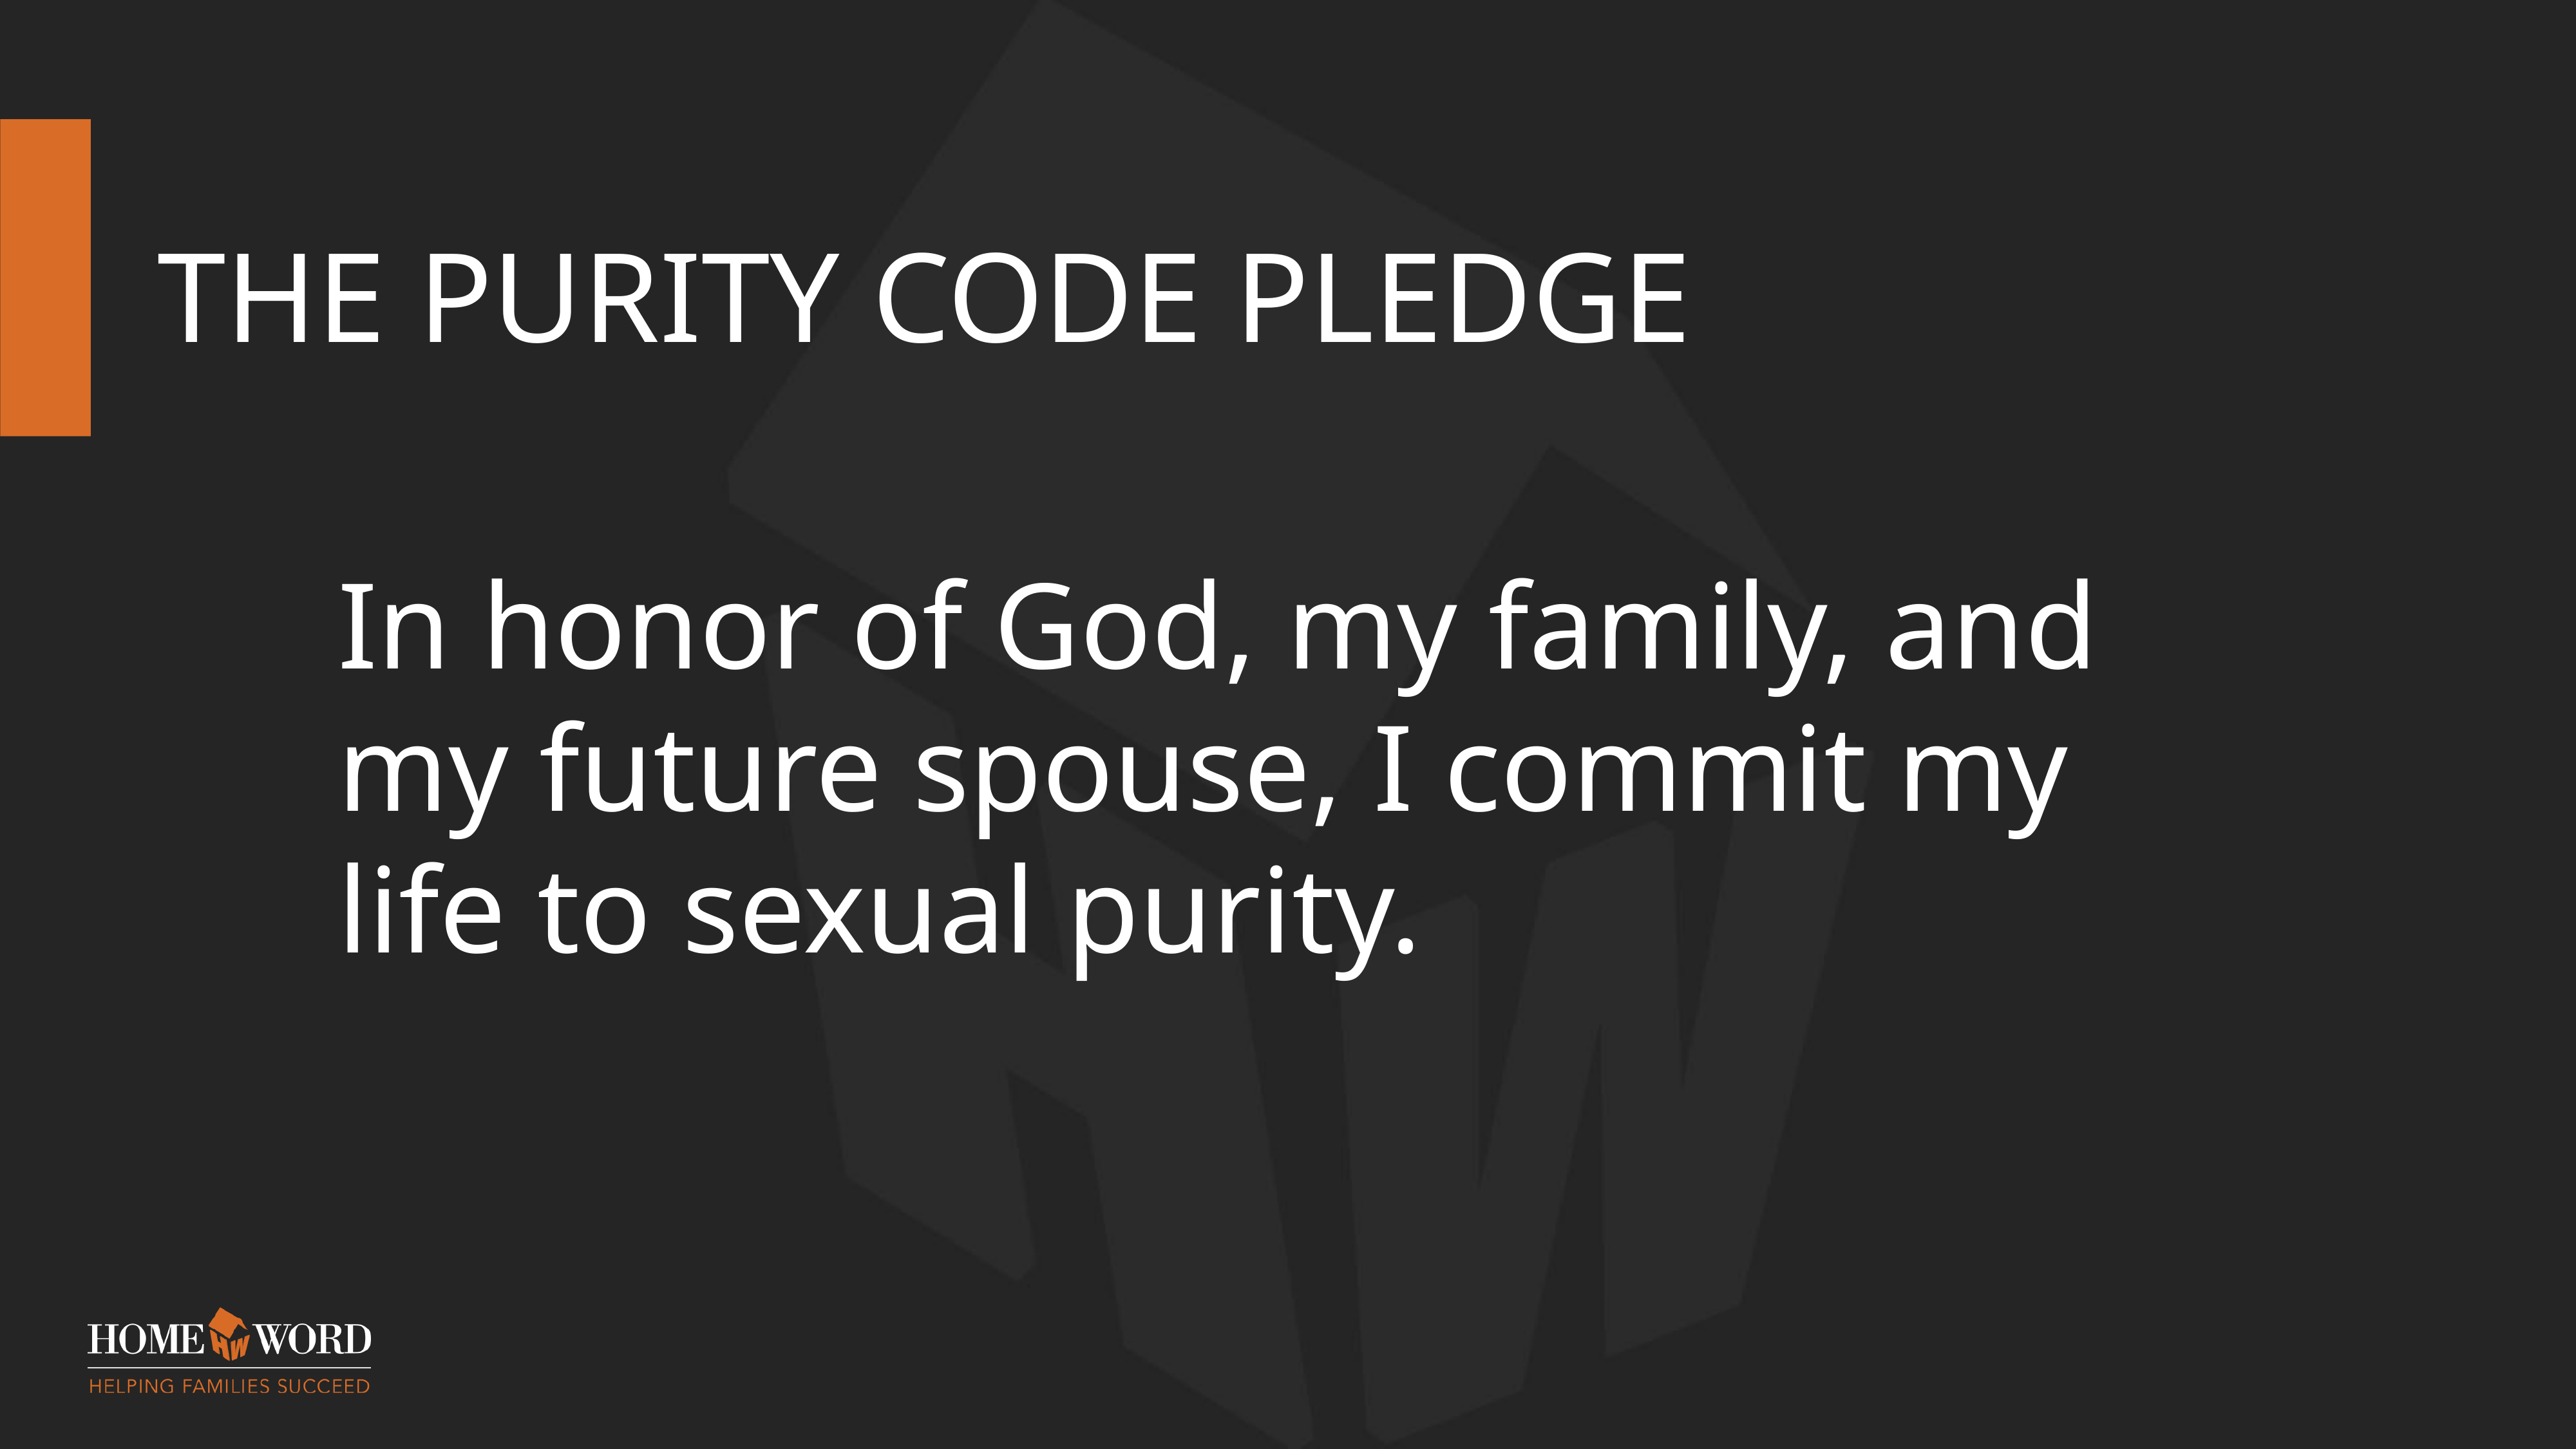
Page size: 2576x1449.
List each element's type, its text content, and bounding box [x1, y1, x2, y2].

title THE PURITY CODE PLEDGE [151, 120, 2295, 466]
text_box In honor of God, my family, and my future spouse, I commit my life to sexual purity. [332, 545, 2232, 1095]
picture [0, 0, 2576, 1449]
